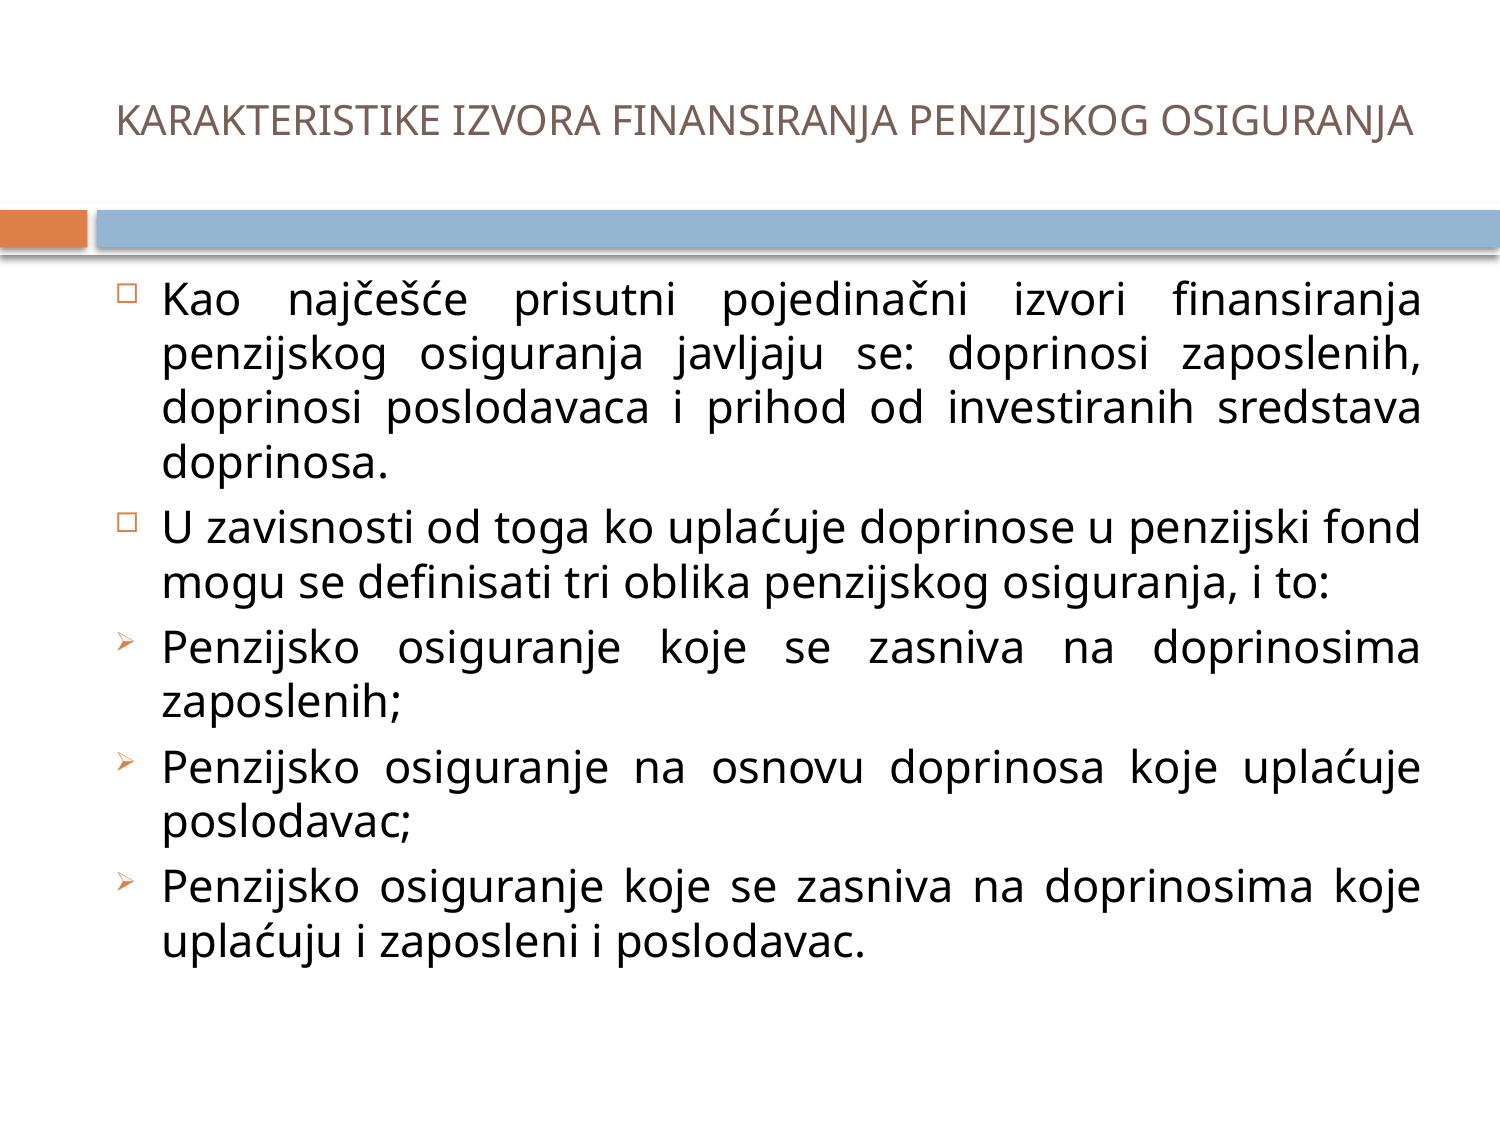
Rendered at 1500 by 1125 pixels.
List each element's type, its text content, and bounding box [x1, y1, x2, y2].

list Kao najčešće prisutni pojedinačni izvori finansiranja penzijskog osiguranja javljaju se: doprinosi zaposlenih, doprinosi poslodavaca i prihod od investiranih sredstava doprinosa. U zavisnosti od toga ko uplaćuje doprinose u penzijski fond mogu se definisati tri oblika penzijskog osiguranja, i to: Penzijsko osiguranje koje se zasniva na doprinosima zaposlenih; Penzijsko osiguranje na osnovu doprinosa koje uplaćuje poslodavac; Penzijsko osiguranje koje se zasniva na doprinosima koje uplaćuju i zaposleni i poslodavac. [100, 262, 1438, 1000]
title KARAKTERISTIKE IZVORA FINANSIRANJA PENZIJSKOG OSIGURANJA [100, 37, 1438, 200]
